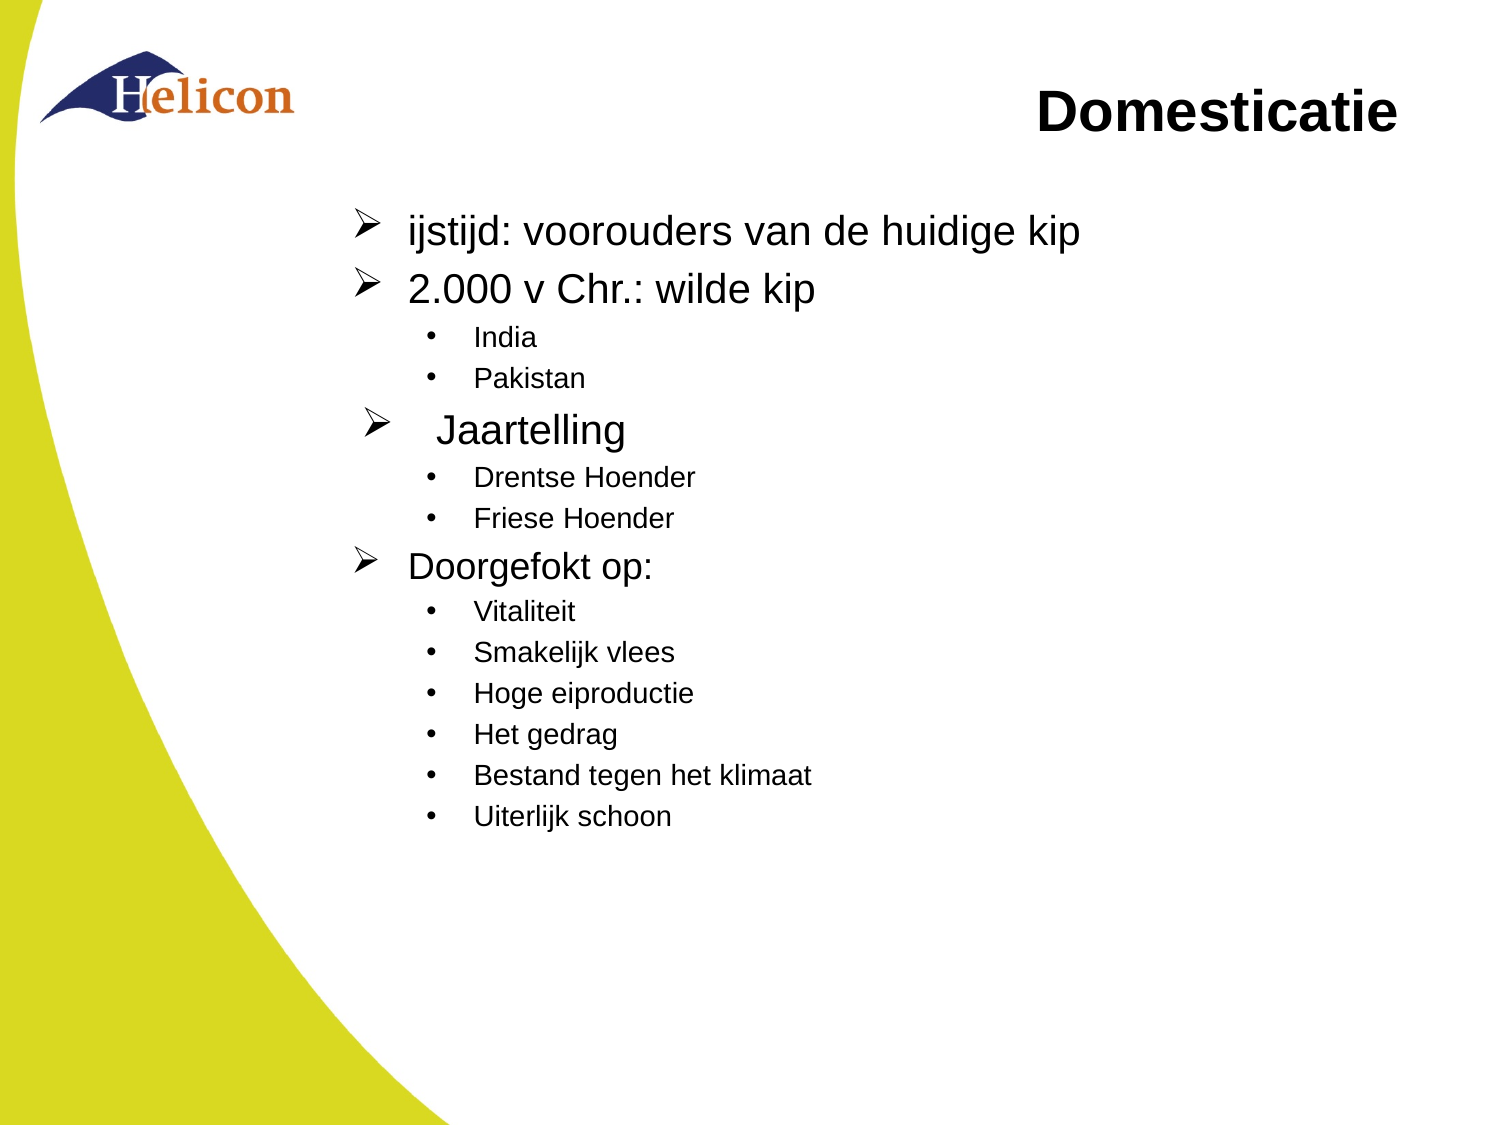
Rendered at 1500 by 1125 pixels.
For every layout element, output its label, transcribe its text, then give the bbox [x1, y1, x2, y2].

list ijstijd: voorouders van de huidige kip 2.000 v Chr.: wilde kip India Pakistan Jaartelling Drentse Hoender Friese Hoender Doorgefokt op: Vitaliteit Smakelijk vlees Hoge eiproductie Het gedrag Bestand tegen het klimaat Uiterlijk schoon [336, 196, 1425, 1005]
picture [0, 0, 1500, 1125]
title Domesticatie [324, 54, 1415, 161]
